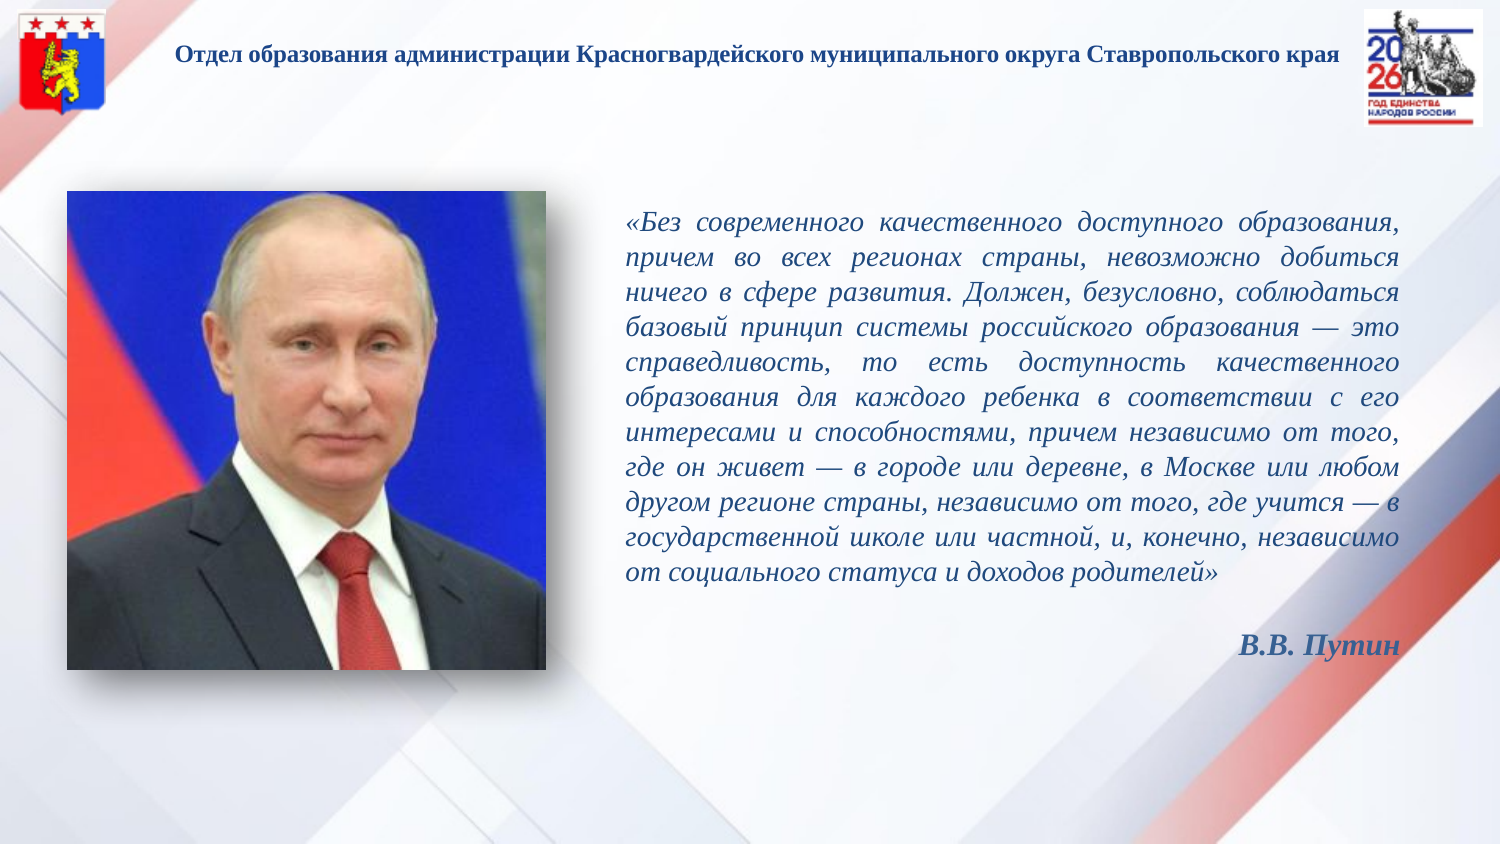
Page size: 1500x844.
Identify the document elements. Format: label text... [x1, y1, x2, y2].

picture [0, 0, 1500, 844]
text_box Отдел образования администрации Красногвардейского муниципального округа Ставропольского края [115, 35, 1363, 100]
text_box «Без современного качественного доступного образования, причем во всех регионах страны, невозможно добиться ничего в сфере развития. Должен, безусловно, соблюдаться базовый принцип системы российского образования — это справедливость, то есть доступность качественного образования для каждого ребенка в соответствии с его интересами и способностями, причем независимо от того, где он живет — в городе или деревне, в Москве или любом другом регионе страны, независимо от того, где учится — в государственной школе или частной, и, конечно, независимо от социального статуса и доходов родителей» В.В. Путин [614, 197, 1412, 668]
